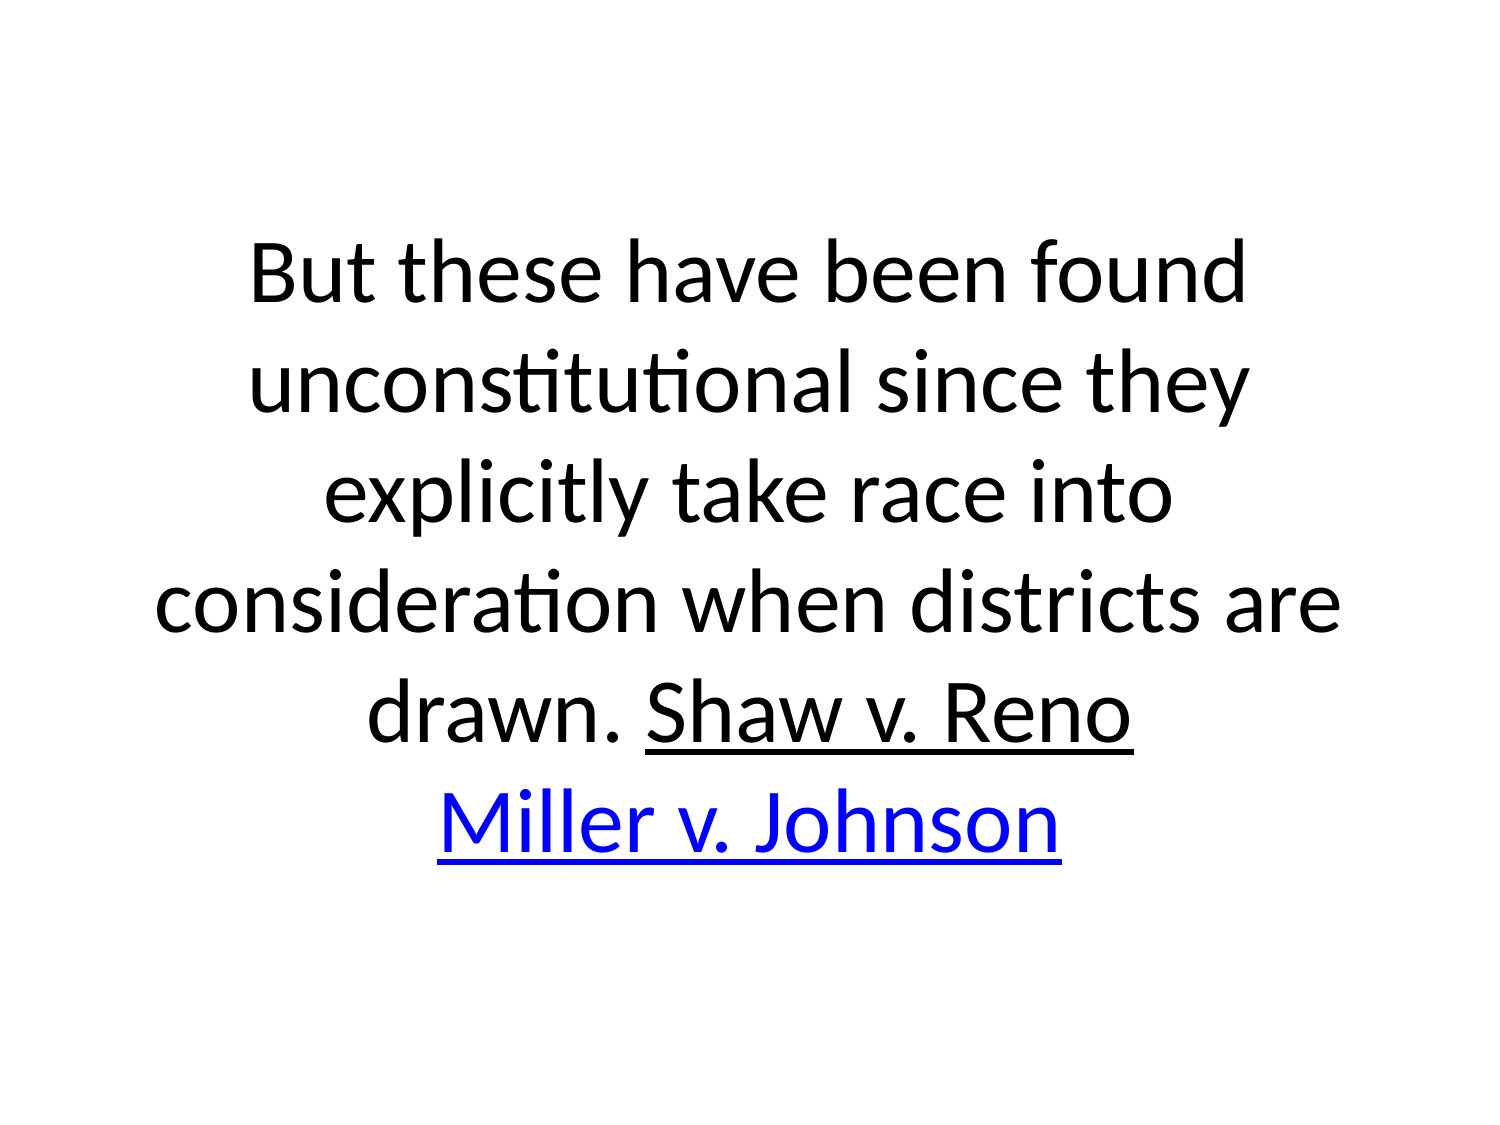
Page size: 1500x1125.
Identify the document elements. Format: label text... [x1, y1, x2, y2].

title But these have been found unconstitutional since they explicitly take race into consideration when districts are drawn. Shaw v. Reno Miller v. Johnson [74, 44, 1426, 1038]
